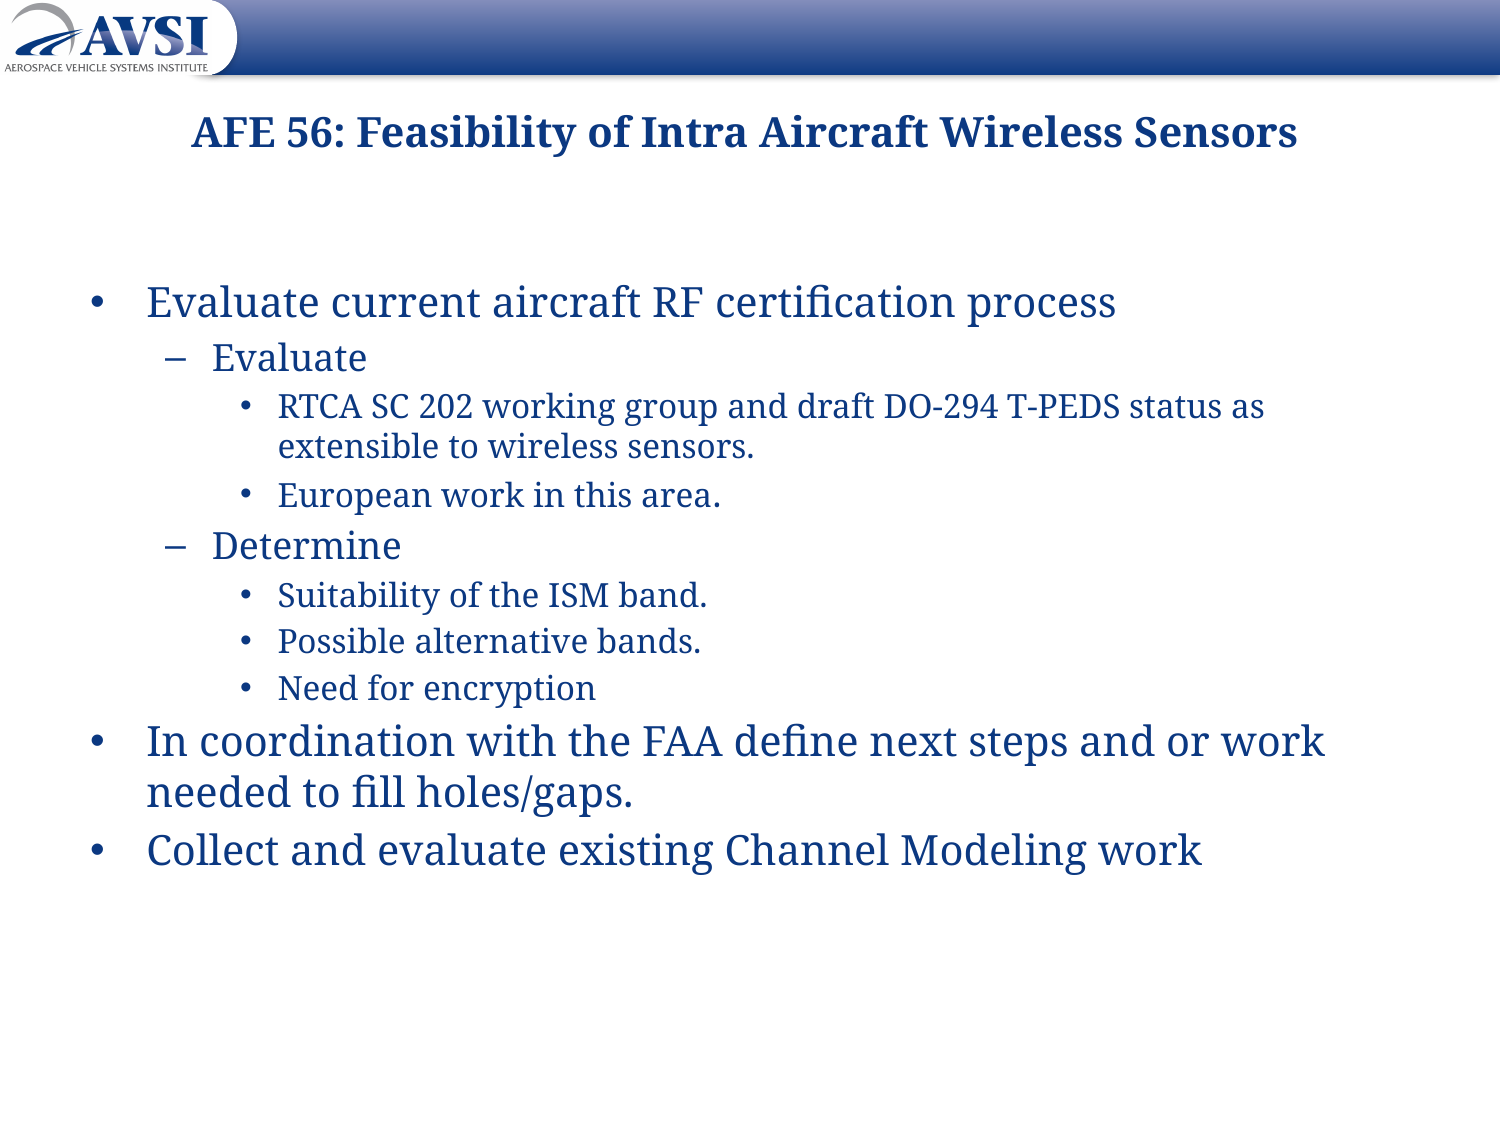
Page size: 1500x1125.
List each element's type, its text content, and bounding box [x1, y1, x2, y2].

title AFE 56: Feasibility of Intra Aircraft Wireless Sensors [75, 75, 1425, 188]
picture [0, 0, 212, 75]
list Evaluate current aircraft RF certification process Evaluate RTCA SC 202 working group and draft DO-294 T-PEDS status as extensible to wireless sensors. European work in this area. Determine Suitability of the ISM band. Possible alternative bands. Need for encryption In coordination with the FAA define next steps and or work needed to fill holes/gaps. Collect and evaluate existing Channel Modeling work [75, 210, 1425, 1036]
